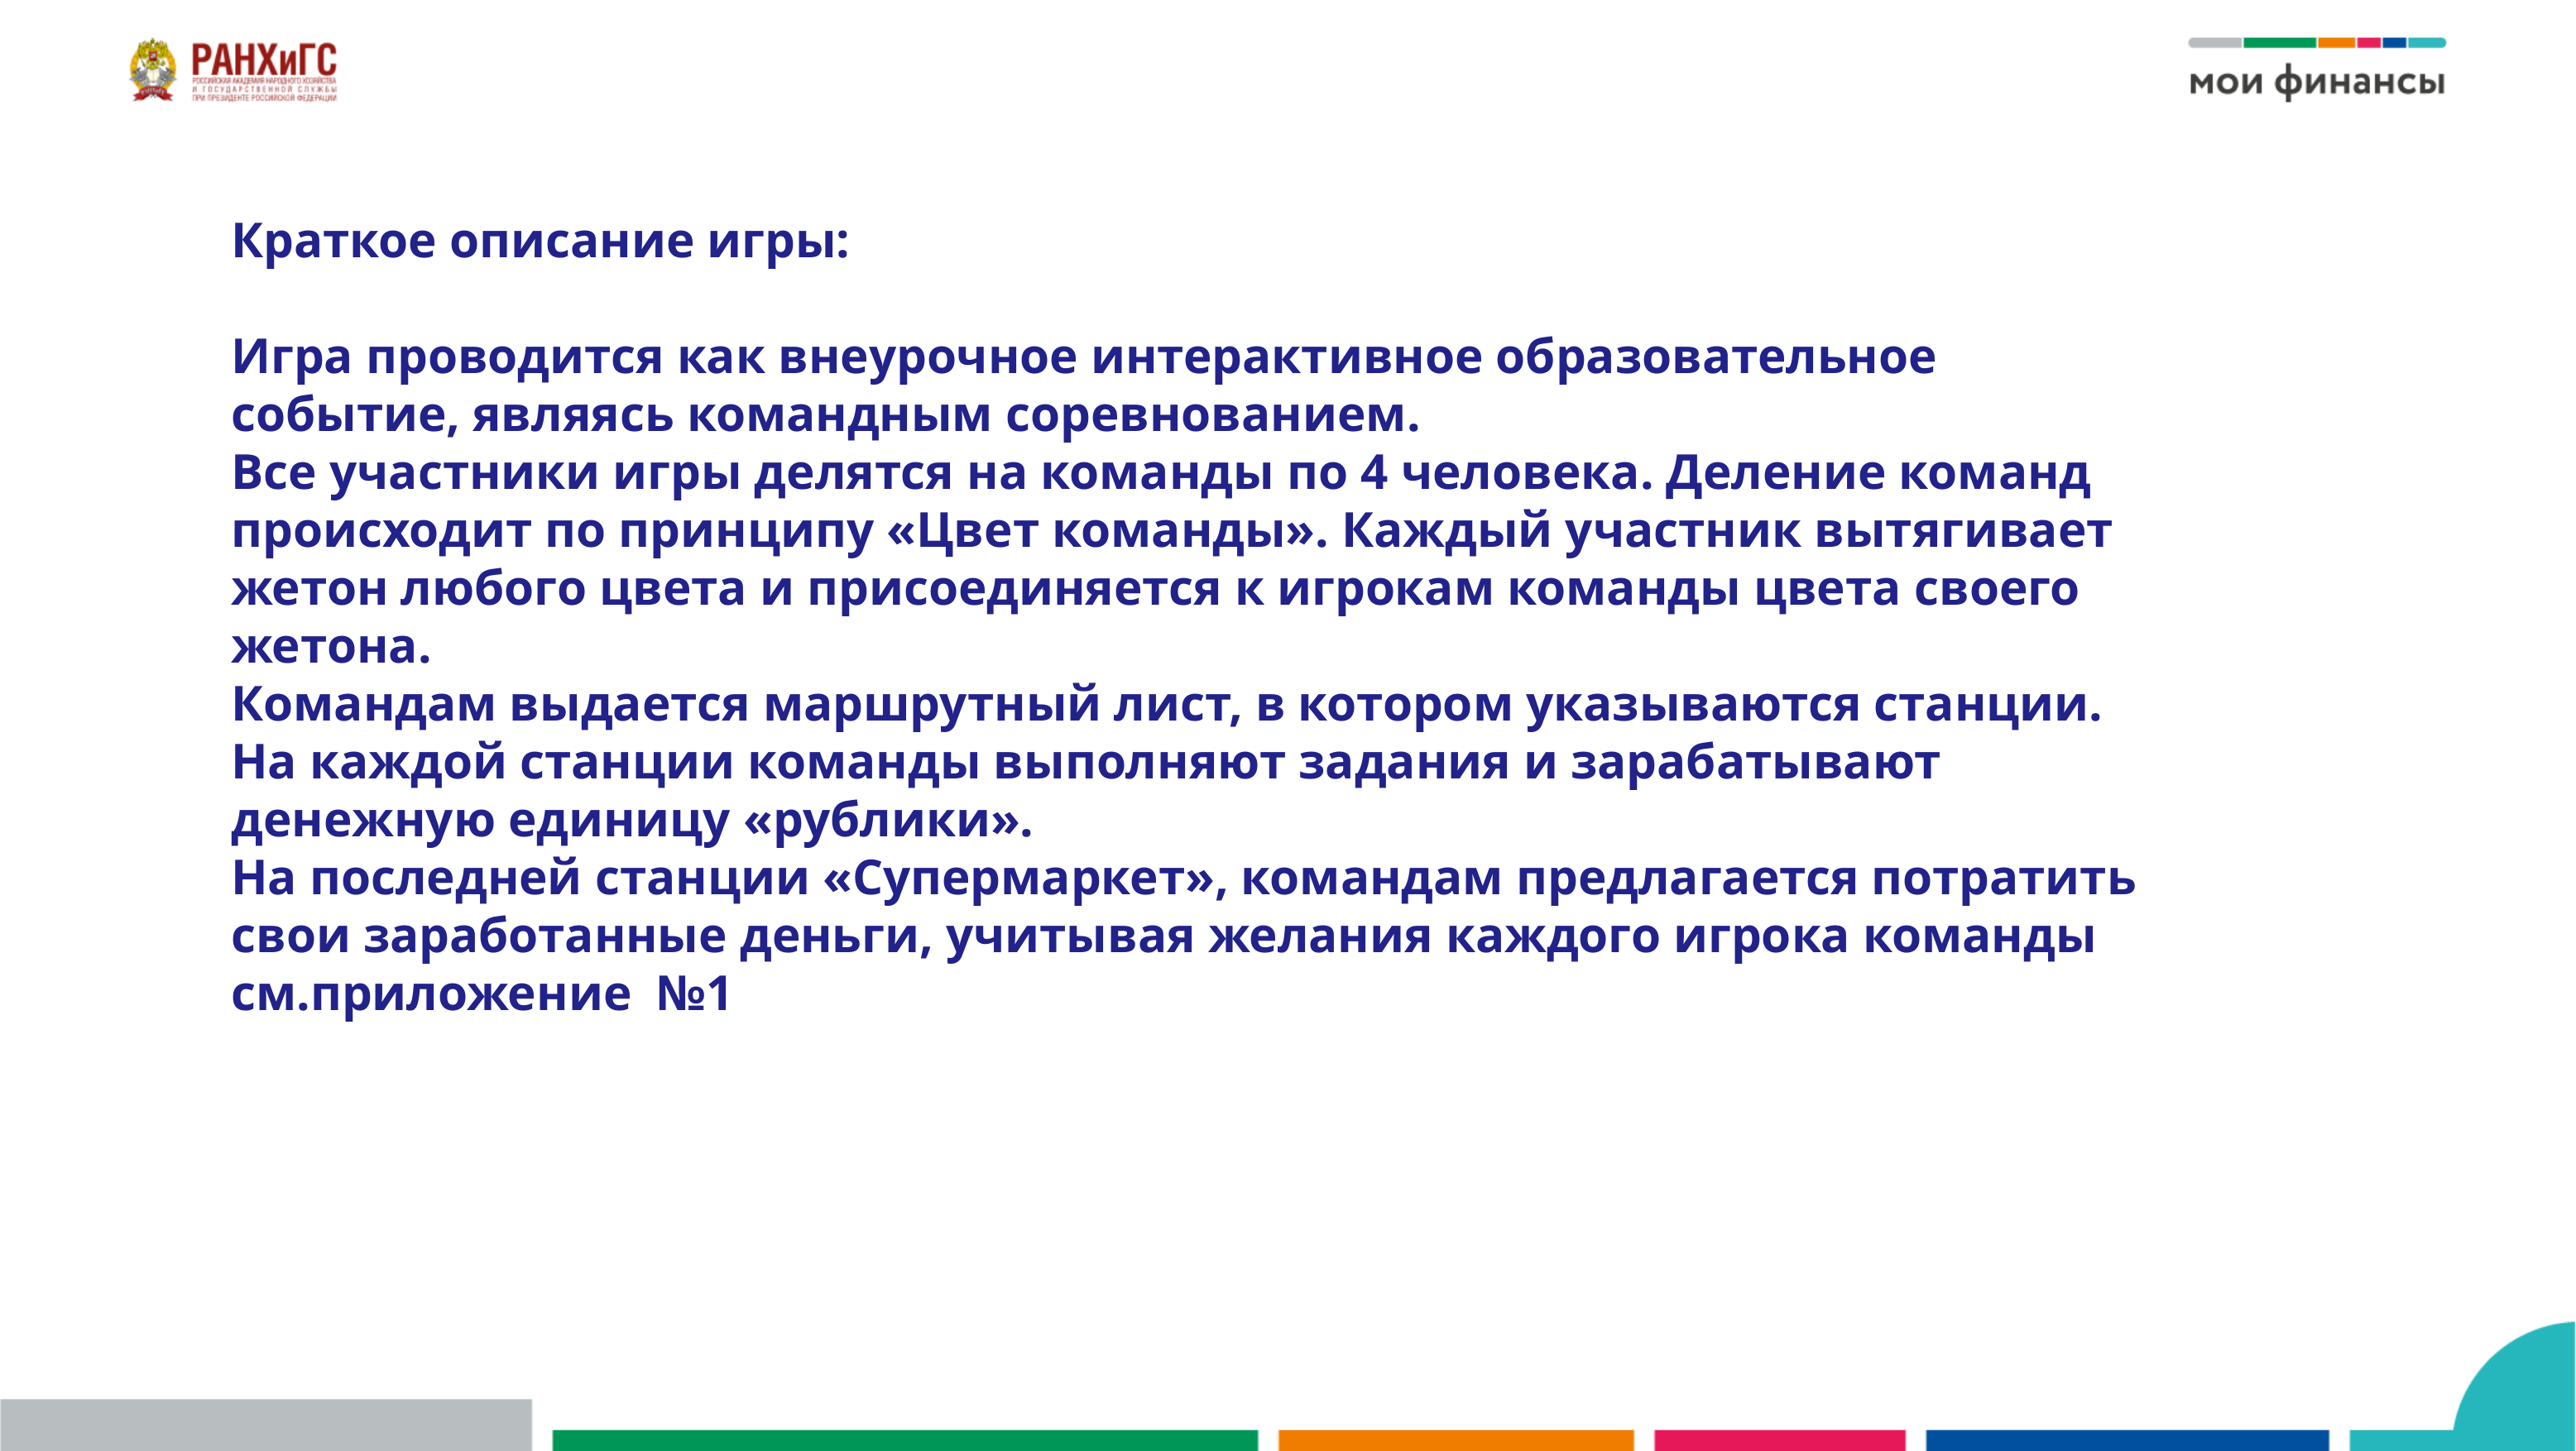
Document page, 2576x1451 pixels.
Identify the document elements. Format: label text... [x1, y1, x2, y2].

picture [0, 0, 2576, 1451]
text_box Краткое описание игры: Игра проводится как внеурочное интерактивное образовательное событие, являясь командным соревнованием. Все участники игры делятся на команды по 4 человека. Деление команд происходит по принципу «Цвет команды». Каждый участник вытягивает жетон любого цвета и присоединяется к игрокам команды цвета своего жетона. Командам выдается маршрутный лист, в котором указываются станции. На каждой станции команды выполняют задания и зарабатывают денежную единицу «рублики». На последней станции «Супермаркет», командам предлагается потратить свои заработанные деньги, учитывая желания каждого игрока команды см.приложение №1 [218, 203, 2168, 782]
